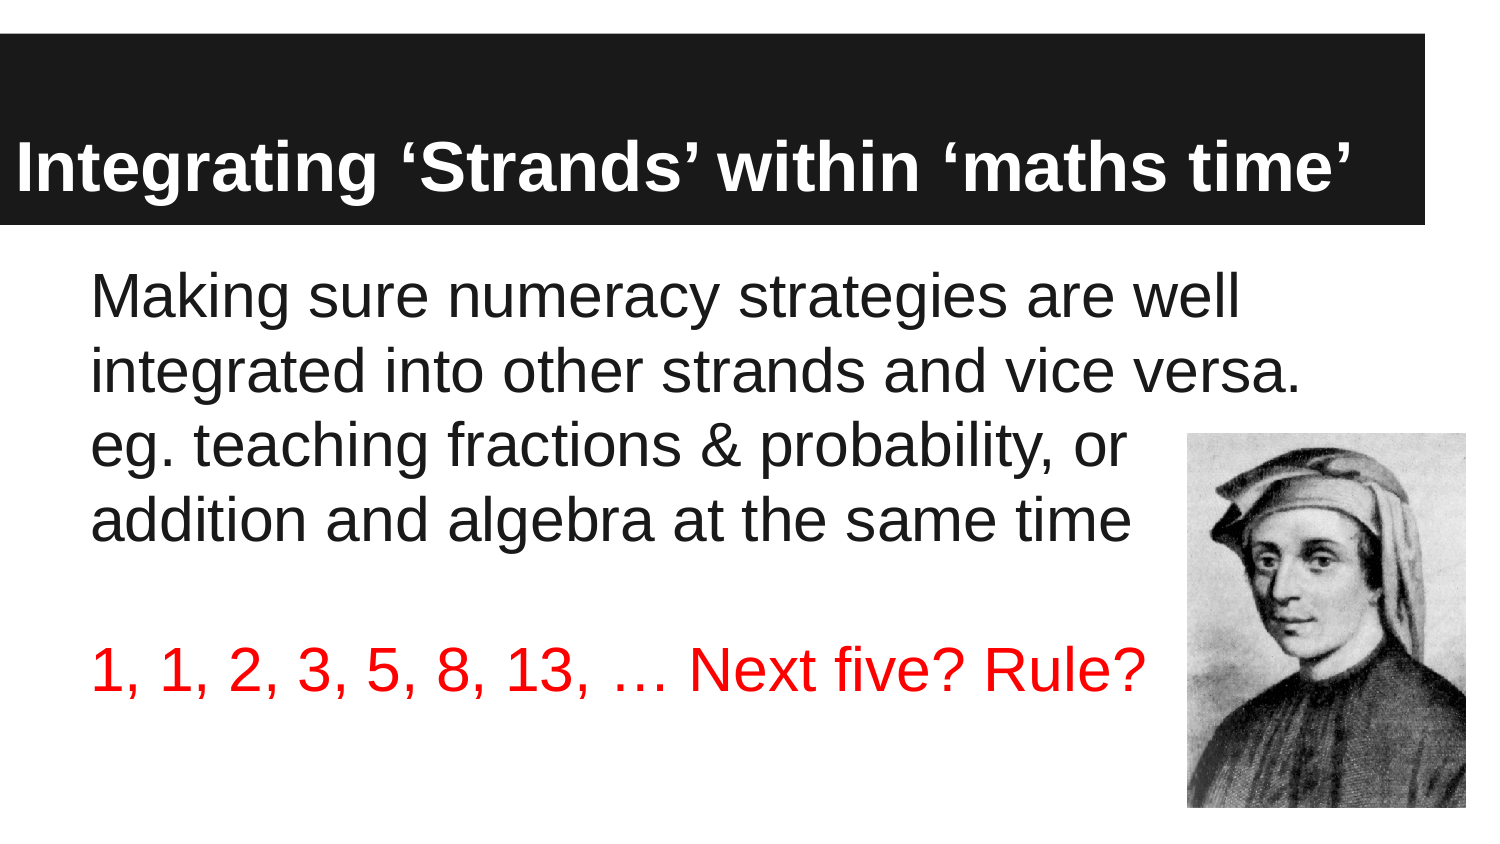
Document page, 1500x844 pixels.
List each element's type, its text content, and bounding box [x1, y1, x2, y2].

picture [1186, 433, 1466, 809]
list Making sure numeracy strategies are well integrated into other strands and vice versa. eg. teaching fractions & probability, or addition and algebra at the same time 1, 1, 2, 3, 5, 8, 13, … Next five? Rule? [75, 239, 1425, 808]
title Integrating ‘Strands’ within ‘maths time’ [0, 33, 1490, 221]
